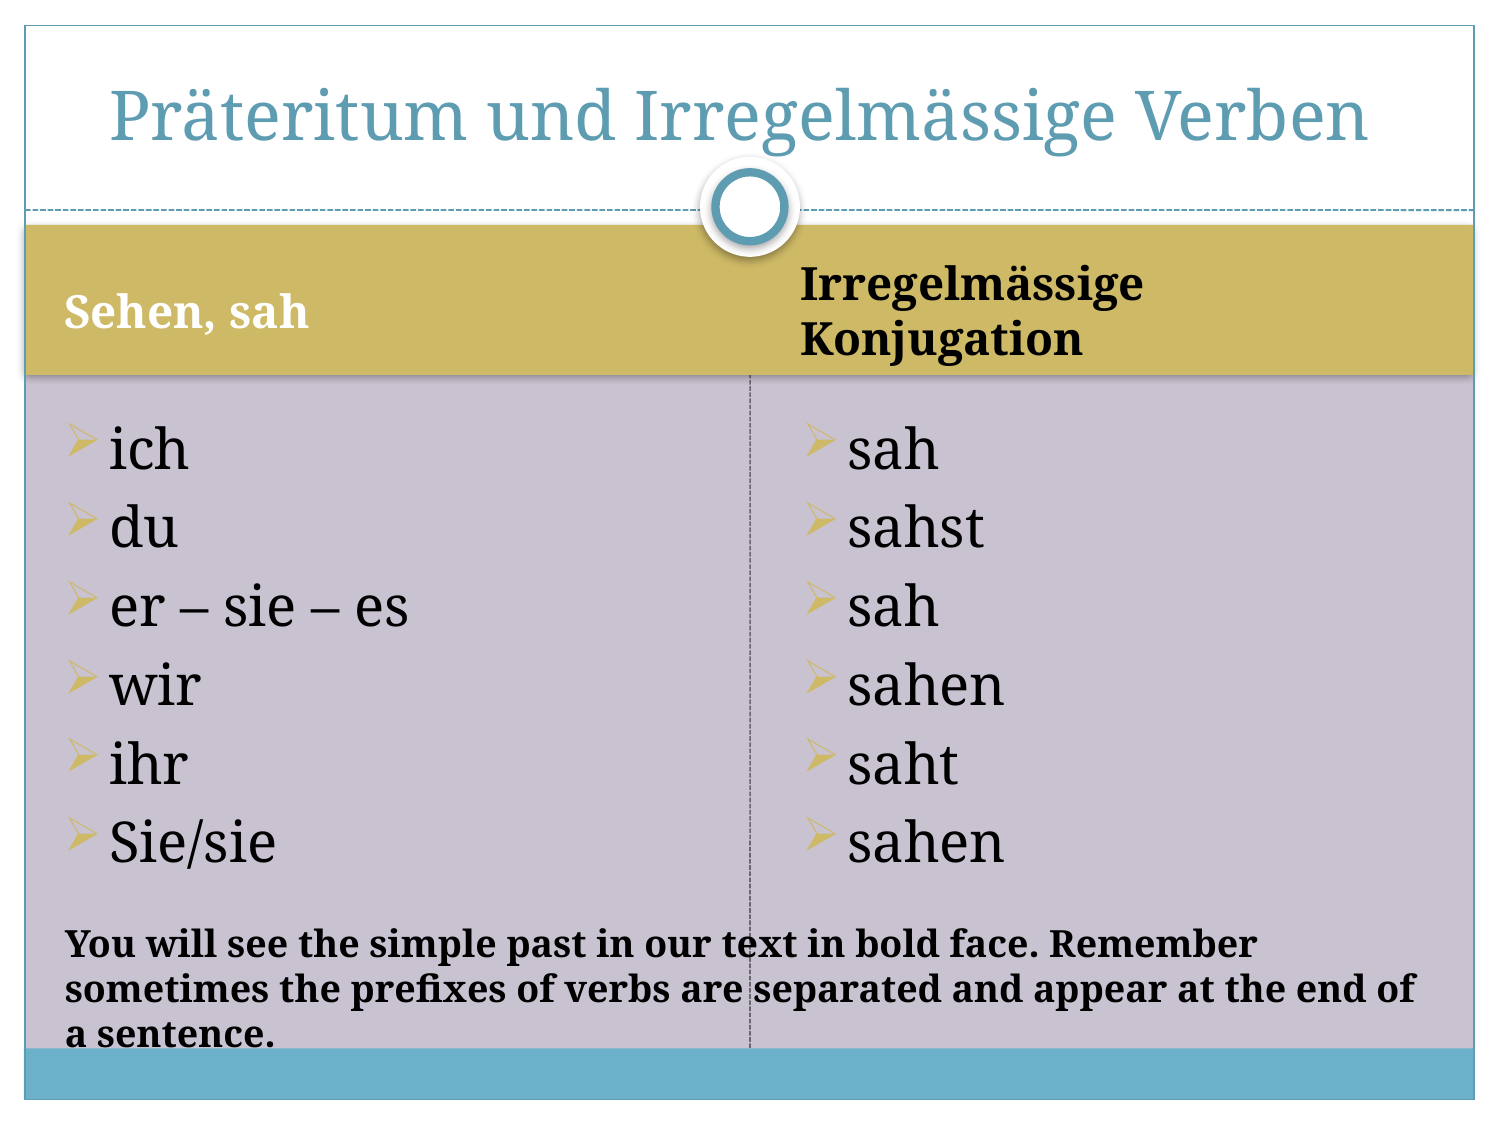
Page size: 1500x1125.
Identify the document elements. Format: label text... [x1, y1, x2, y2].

title Präteritum und Irregelmässige Verben [49, 37, 1450, 162]
list Sehen, sah [48, 249, 714, 371]
list sah sahst sah sahen saht sahen [787, 405, 1450, 913]
list ich du er – sie – es wir ihr Sie/sie [49, 405, 713, 1032]
text_box You will see the simple past in our text in bold face. Remember sometimes the prefixes of verbs are separated and appear at the end of a sentence. [50, 912, 1438, 1063]
list Irregelmässige Konjugation [785, 249, 1450, 371]
